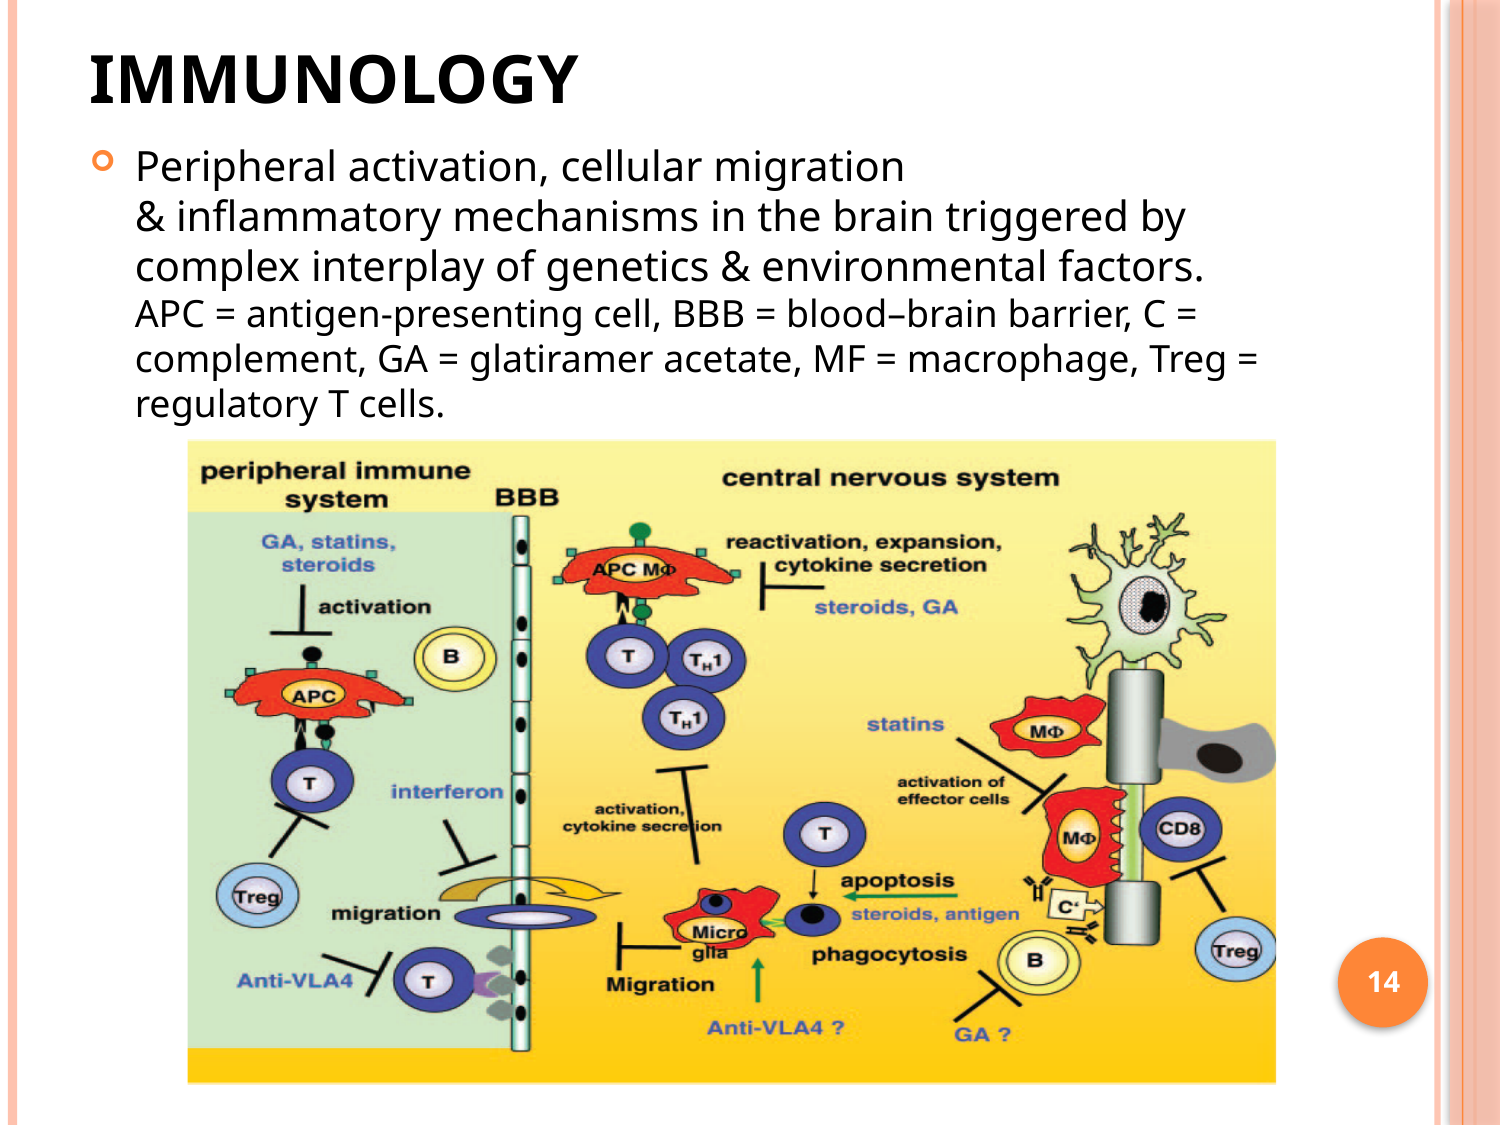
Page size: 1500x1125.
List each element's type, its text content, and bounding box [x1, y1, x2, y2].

picture [186, 438, 1277, 1086]
list Peripheral activation, cellular migration & inflammatory mechanisms in the brain triggered by complex interplay of genetics & environmental factors. APC = antigen-presenting cell, BBB = blood–brain barrier, C = complement, GA = glatiramer acetate, MF = macrophage, Treg = regulatory T cells. [75, 132, 1372, 474]
slide_number 14 [1333, 940, 1434, 1027]
title Immunology [75, 5, 1300, 124]
